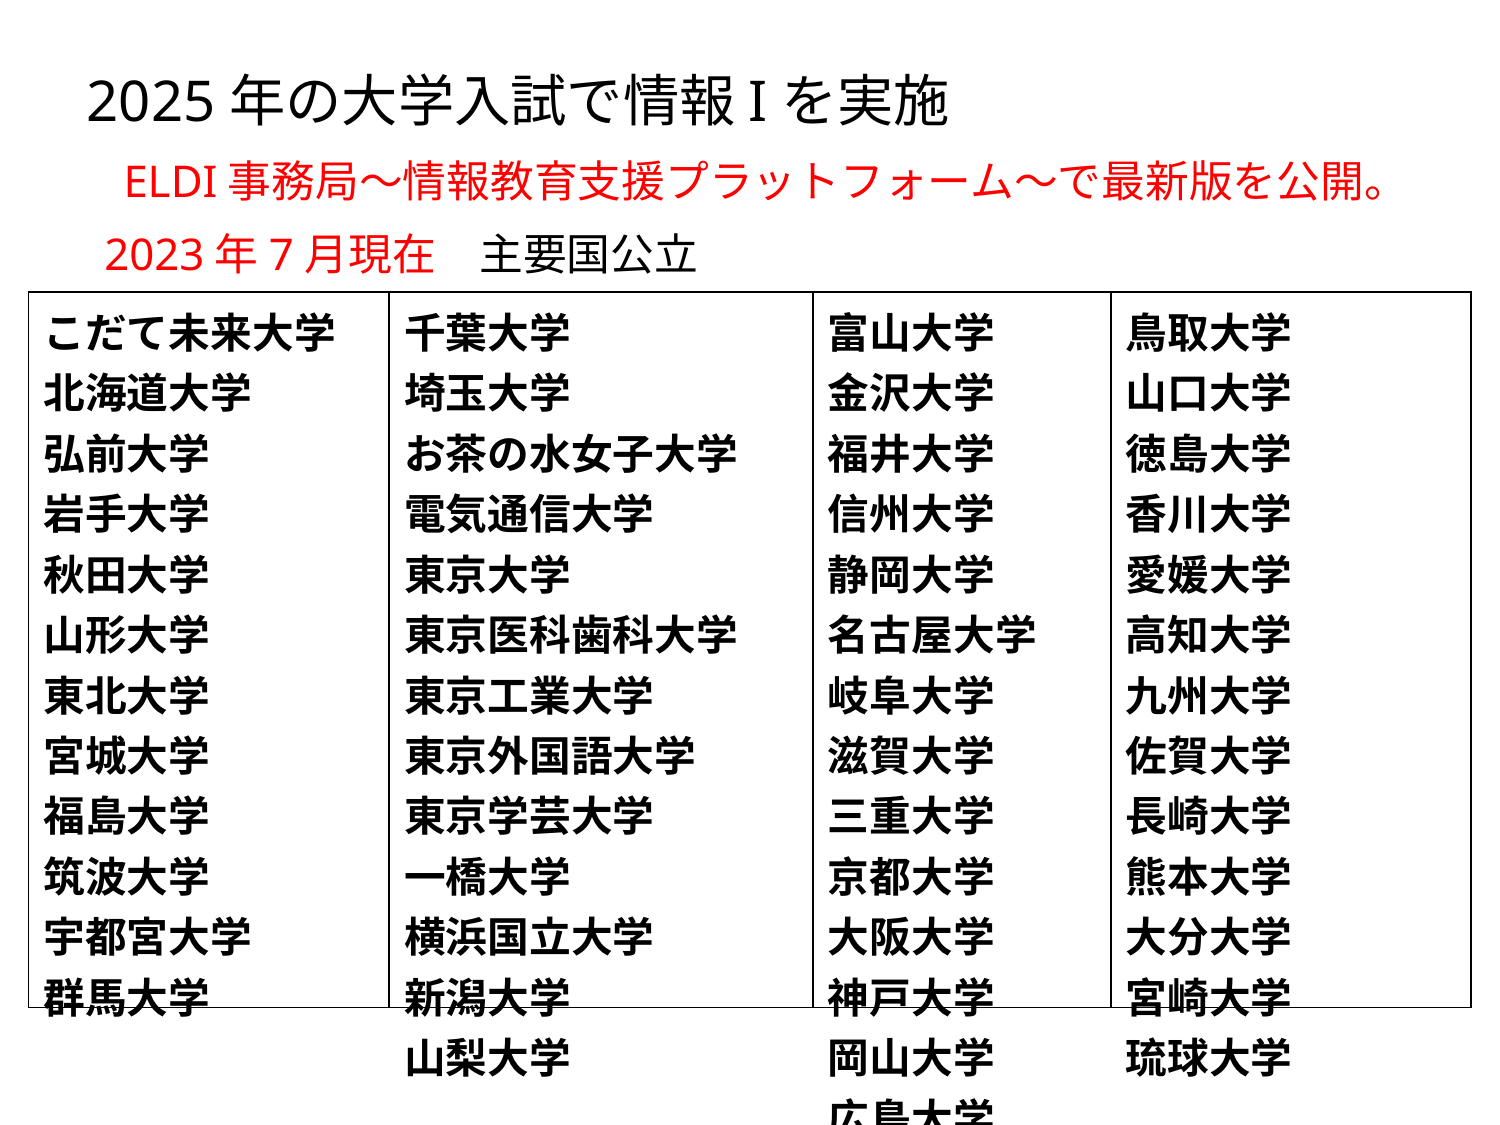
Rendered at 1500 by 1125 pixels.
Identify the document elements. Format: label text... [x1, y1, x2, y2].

table_header こだて未来大学 北海道大学 弘前大学 岩手大学 秋田大学 山形大学 東北大学 宮城大学 福島大学 筑波大学 宇都宮大学 群馬大学 [29, 293, 388, 1007]
text_box 2025年の大学入試で情報Iを実施 [71, 58, 1210, 141]
table_header 千葉大学 埼玉大学 お茶の水女子大学 電気通信大学 東京大学 東京医科歯科大学 東京工業大学 東京外国語大学 東京学芸大学 一橋大学 横浜国立大学 新潟大学 山梨大学 [390, 293, 812, 1007]
table_header 富山大学 金沢大学 福井大学 信州大学 静岡大学 名古屋大学 岐阜大学 滋賀大学 三重大学 京都大学 大阪大学 神戸大学 岡山大学 広島大学 [814, 293, 1110, 1007]
table_header 鳥取大学 山口大学 徳島大学 香川大学 愛媛大学 高知大学 九州大学 佐賀大学 長崎大学 熊本大学 大分大学 宮崎大学 琉球大学 [1112, 293, 1470, 1007]
text_box 2023年7月現在 主要国公立 [89, 219, 1411, 287]
text_box ELDI事務局〜情報教育支援プラットフォーム〜で最新版を公開。 [108, 146, 1430, 214]
